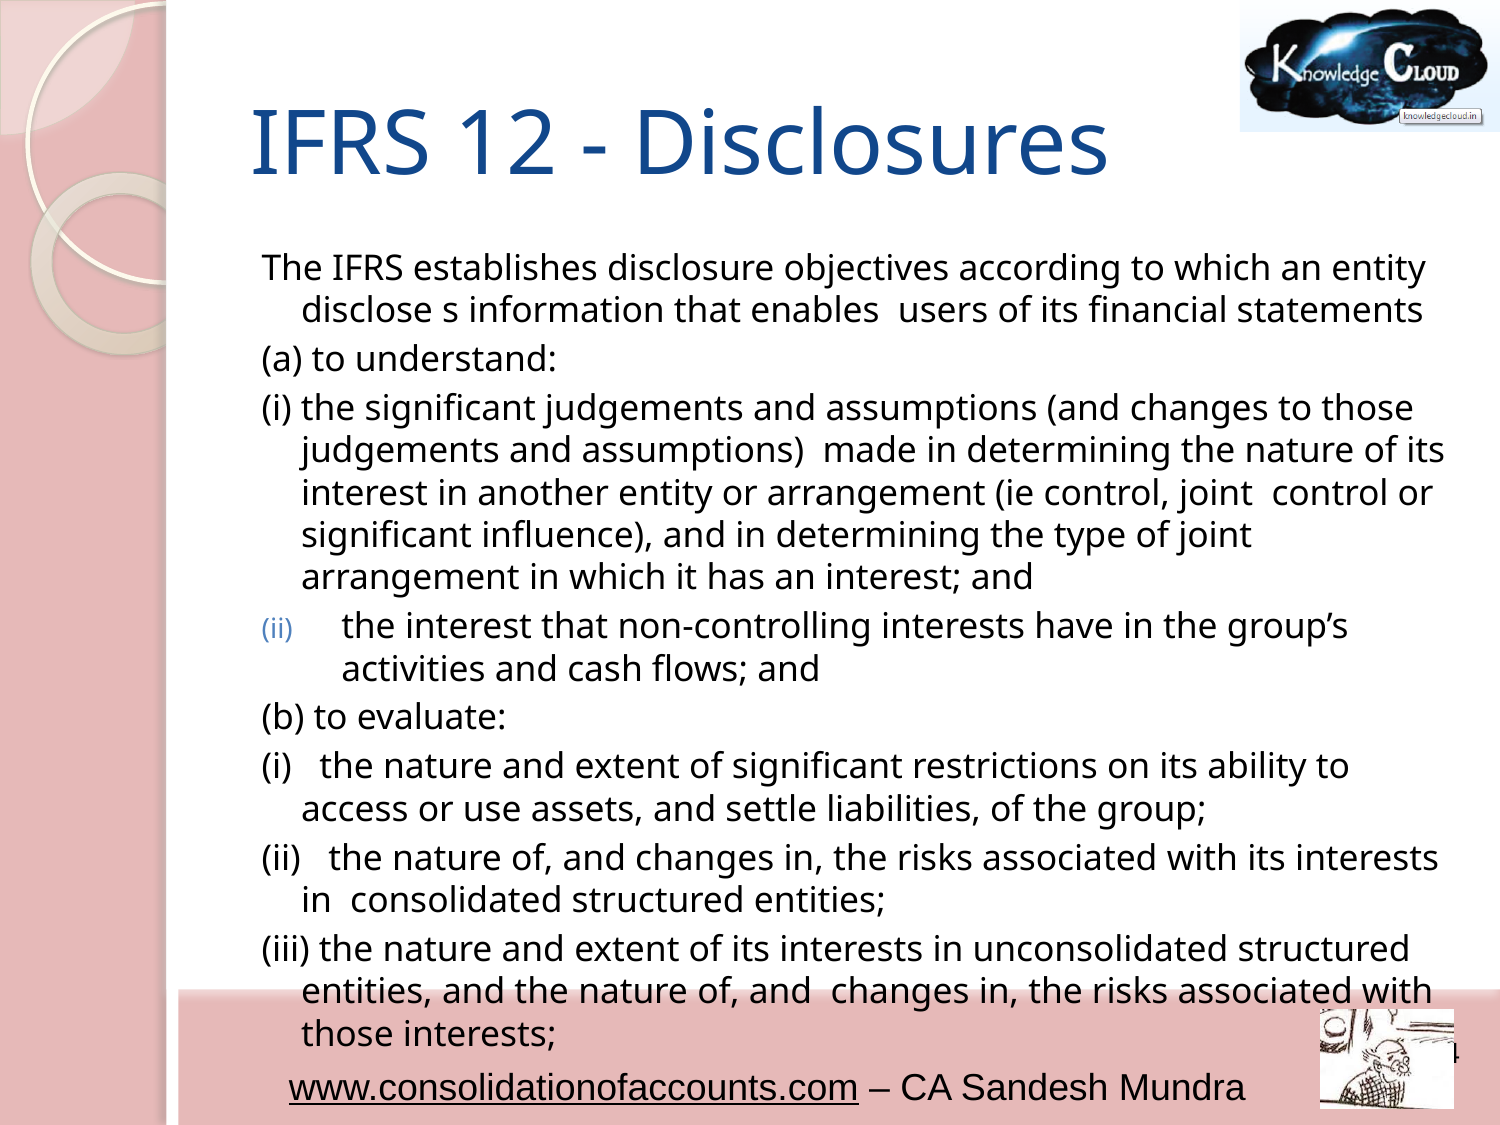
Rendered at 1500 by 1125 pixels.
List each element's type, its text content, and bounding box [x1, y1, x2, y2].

slide_number 54 [1413, 1034, 1488, 1113]
picture [1320, 1067, 1413, 1109]
list The IFRS establishes disclosure objectives according to which an entity disclose s information that enables users of its financial statements (a) to understand: (i) the significant judgements and assumptions (and changes to those judgements and assumptions) made in determining the nature of its interest in another entity or arrangement (ie control, joint control or significant influence), and in determining the type of joint arrangement in which it has an interest; and the interest that non-controlling interests have in the group’s activities and cash flows; and (b) to evaluate: (i) the nature and extent of significant restrictions on its ability to access or use assets, and settle liabilities, of the group; (ii) the nature of, and changes in, the risks associated with its interests in consolidated structured entities; (iii) the nature and extent of its interests in unconsolidated structured entities, and the nature of, and changes in, the risks associated with those interests; [235, 237, 1466, 1067]
title IFRS 12 - Disclosures [235, 45, 1466, 233]
picture [1239, 0, 1500, 132]
